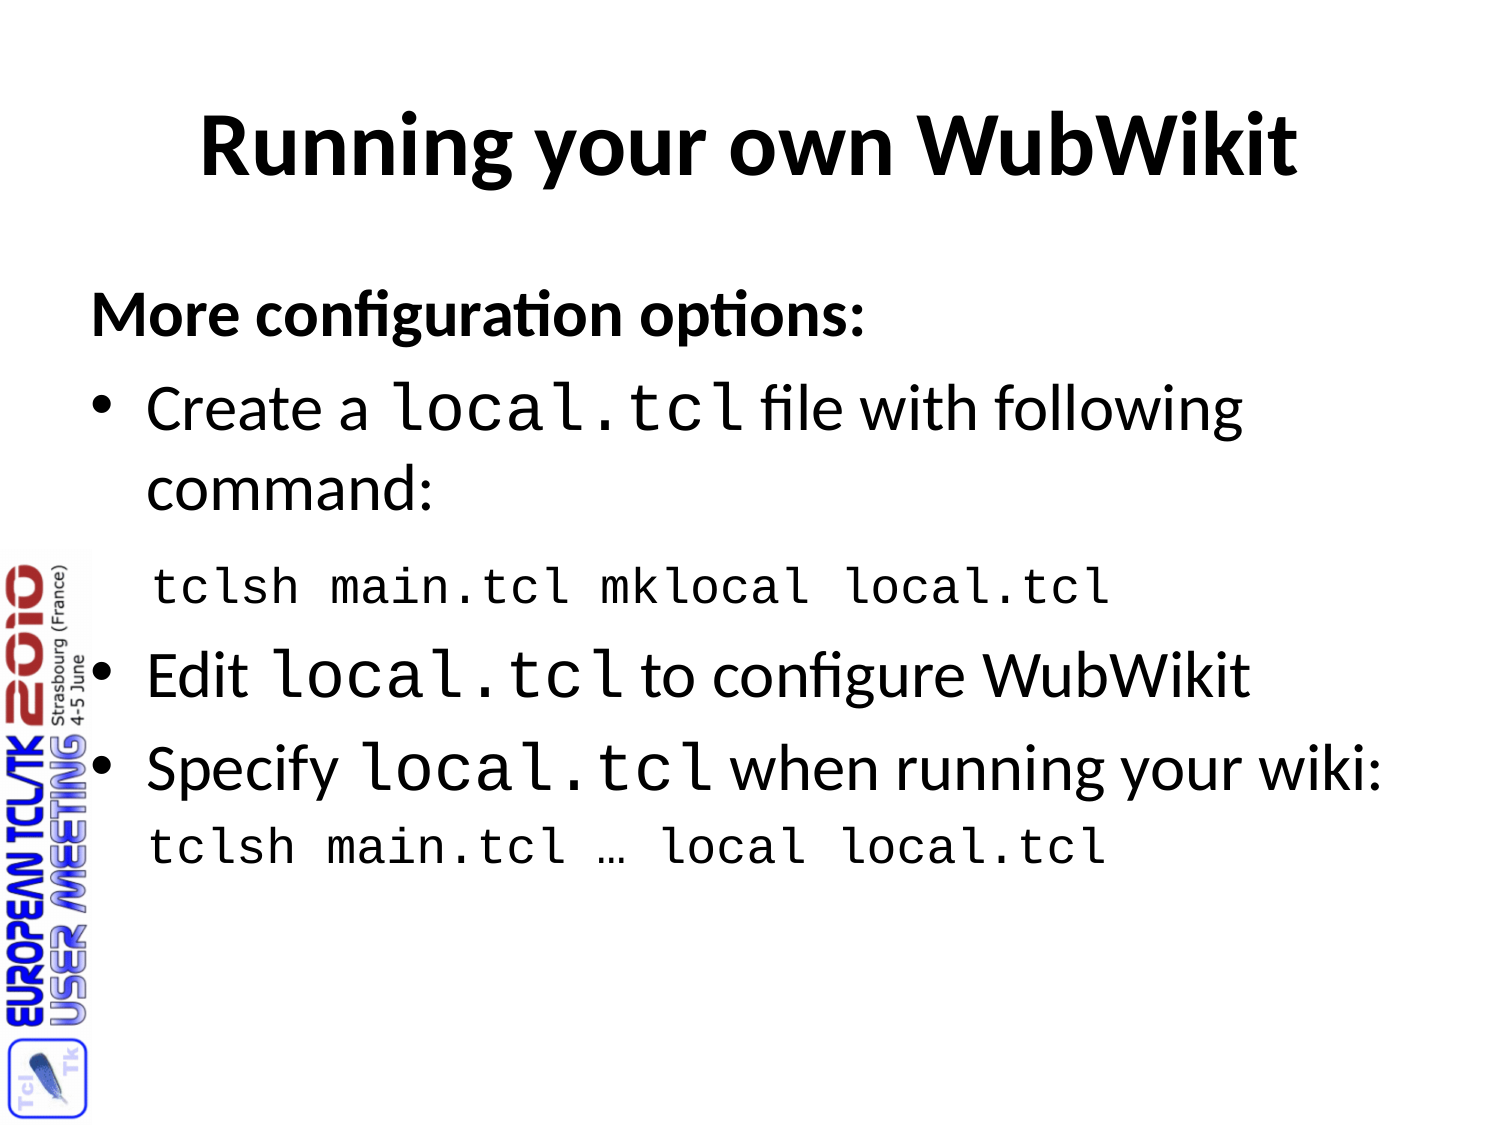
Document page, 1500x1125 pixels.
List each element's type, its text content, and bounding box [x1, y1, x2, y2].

picture [0, 550, 334, 1124]
list More configuration options: Create a local.tcl file with following command: tclsh main.tcl mklocal local.tcl Edit local.tcl to configure WubWikit Specify local.tcl when running your wiki: tclsh main.tcl … local local.tcl [75, 262, 1425, 1005]
title Running your own WubWikit [75, 45, 1425, 233]
